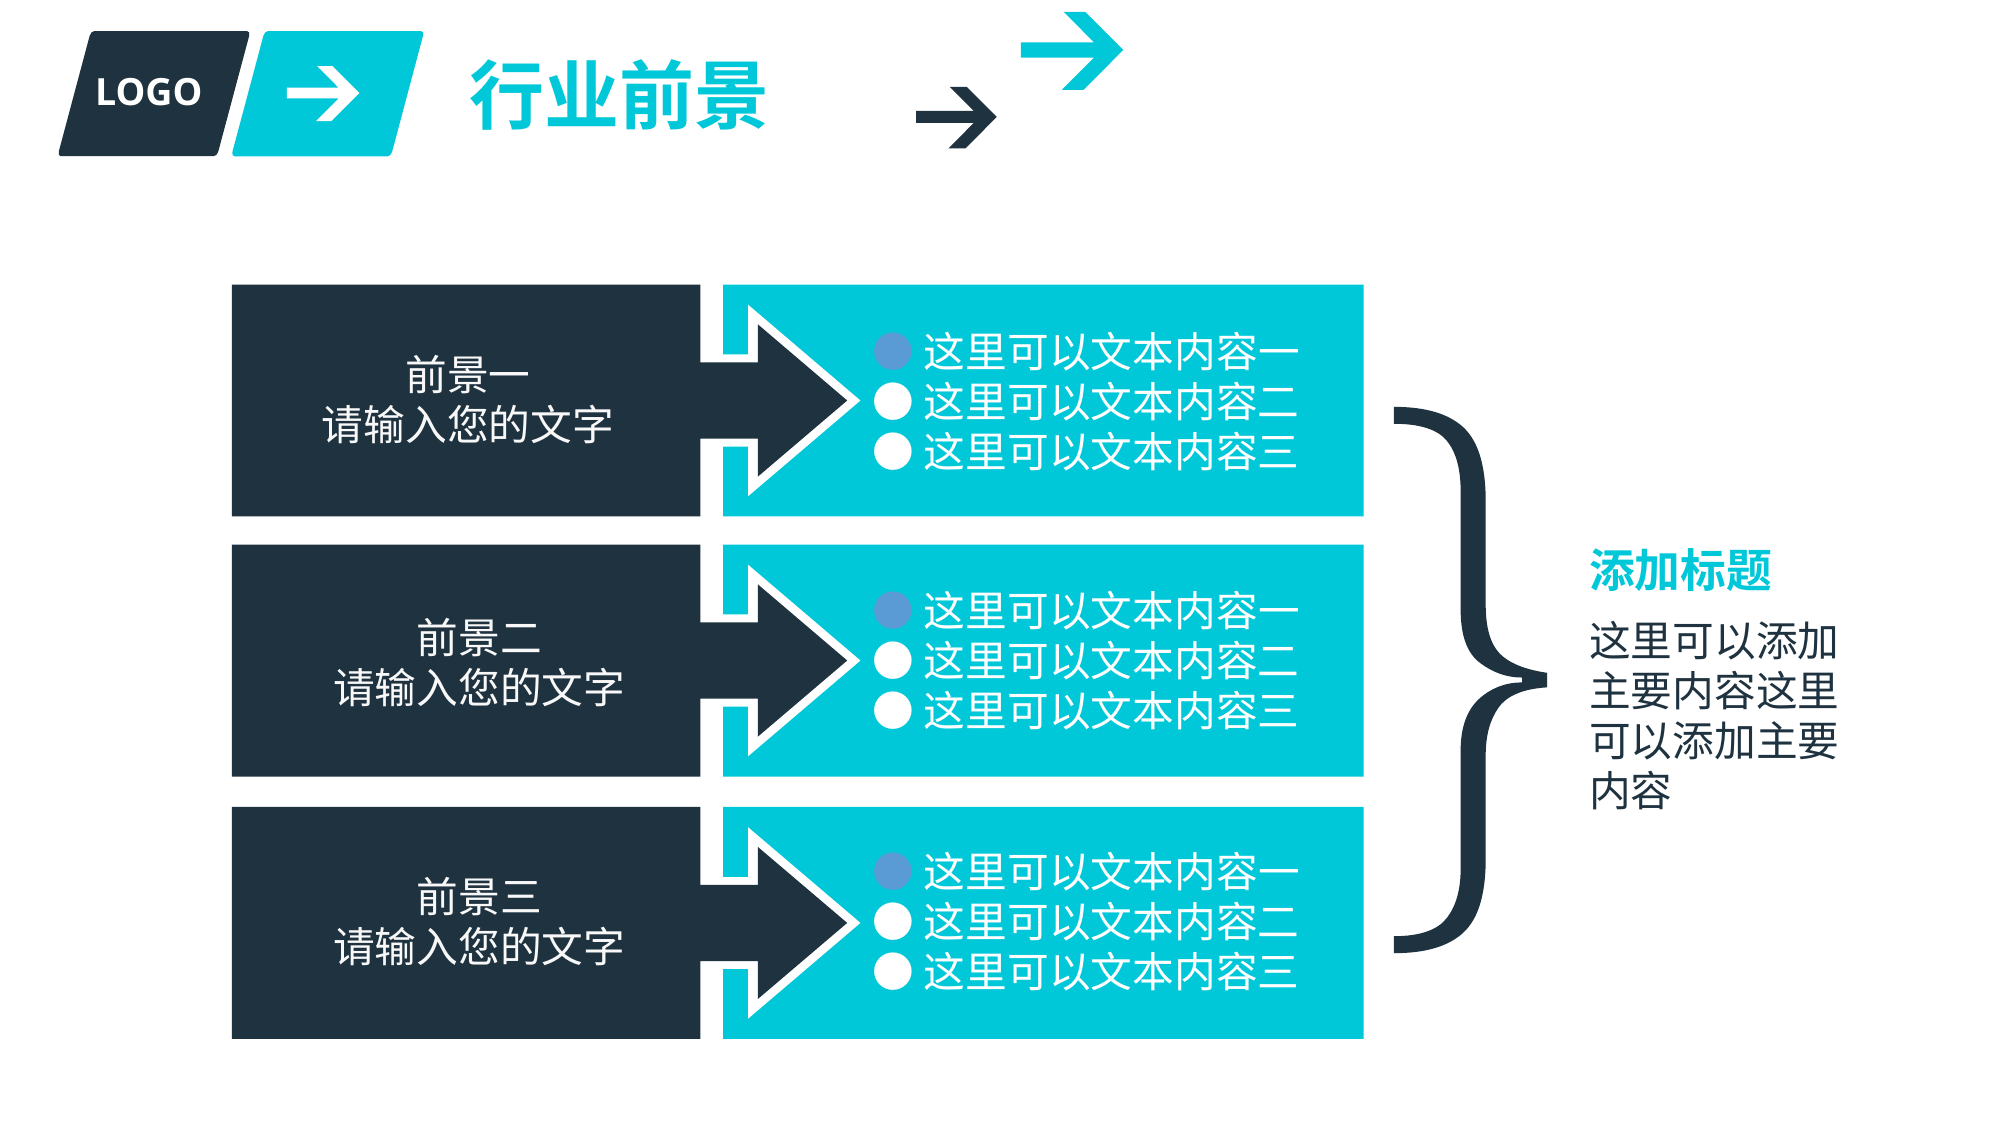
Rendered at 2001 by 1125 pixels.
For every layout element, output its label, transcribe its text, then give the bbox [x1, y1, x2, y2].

text_box 这里可以添加主要内容这里可以添加主要内容 [1574, 607, 1885, 823]
text_box [231, 544, 848, 777]
text_box [723, 806, 1364, 1039]
text_box ●这里可以文本内容一 ●这里可以文本内容二 ●这里可以文本内容三 [857, 577, 1351, 742]
text_box 前景一 请输入您的文字 [290, 341, 646, 456]
text_box [231, 284, 848, 517]
text_box 添加标题 [1574, 534, 1864, 605]
text_box [1393, 406, 1548, 954]
text_box 前景二 请输入您的文字 [313, 604, 646, 720]
text_box 前景三 请输入您的文字 [313, 863, 646, 979]
text_box ●这里可以文本内容一 ●这里可以文本内容二 ●这里可以文本内容三 [857, 838, 1351, 1003]
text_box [58, 31, 424, 157]
text_box [1020, 11, 1124, 90]
text_box 行业前景 [454, 41, 1074, 147]
text_box [231, 806, 848, 1039]
text_box [916, 86, 997, 149]
text_box [723, 544, 1364, 777]
text_box ●这里可以文本内容一 ●这里可以文本内容二 ●这里可以文本内容三 [857, 318, 1351, 484]
text_box [723, 284, 1364, 517]
